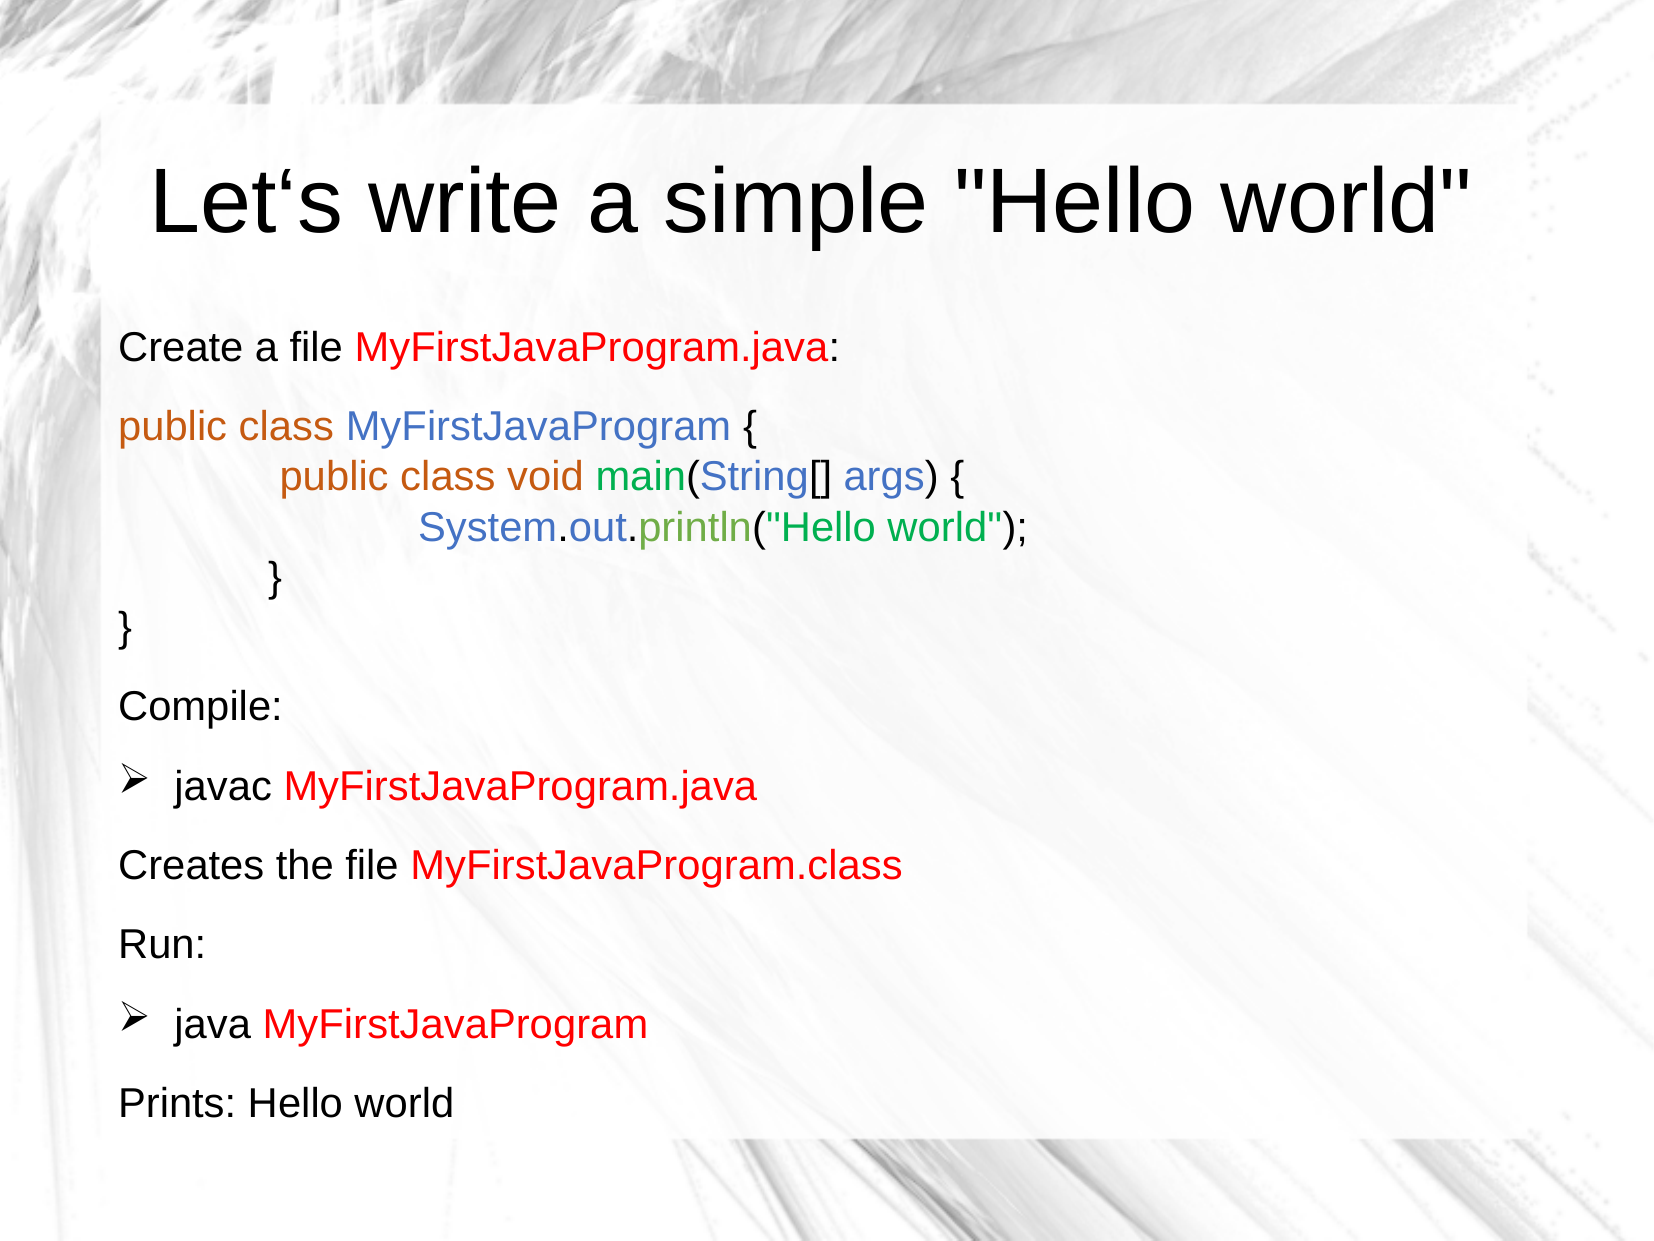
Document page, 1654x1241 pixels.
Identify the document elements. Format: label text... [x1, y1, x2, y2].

list Create a file MyFirstJavaProgram.java: public class MyFirstJavaProgram { public class void main(String[] args) { System.out.println("Hello world"); } } Compile: javac MyFirstJavaProgram.java Creates the file MyFirstJavaProgram.class Run: java MyFirstJavaProgram Prints: Hello world [118, 319, 1571, 1102]
title Let‘s write a simple "Hello world" [118, 112, 1506, 281]
picture [0, 0, 1654, 1241]
